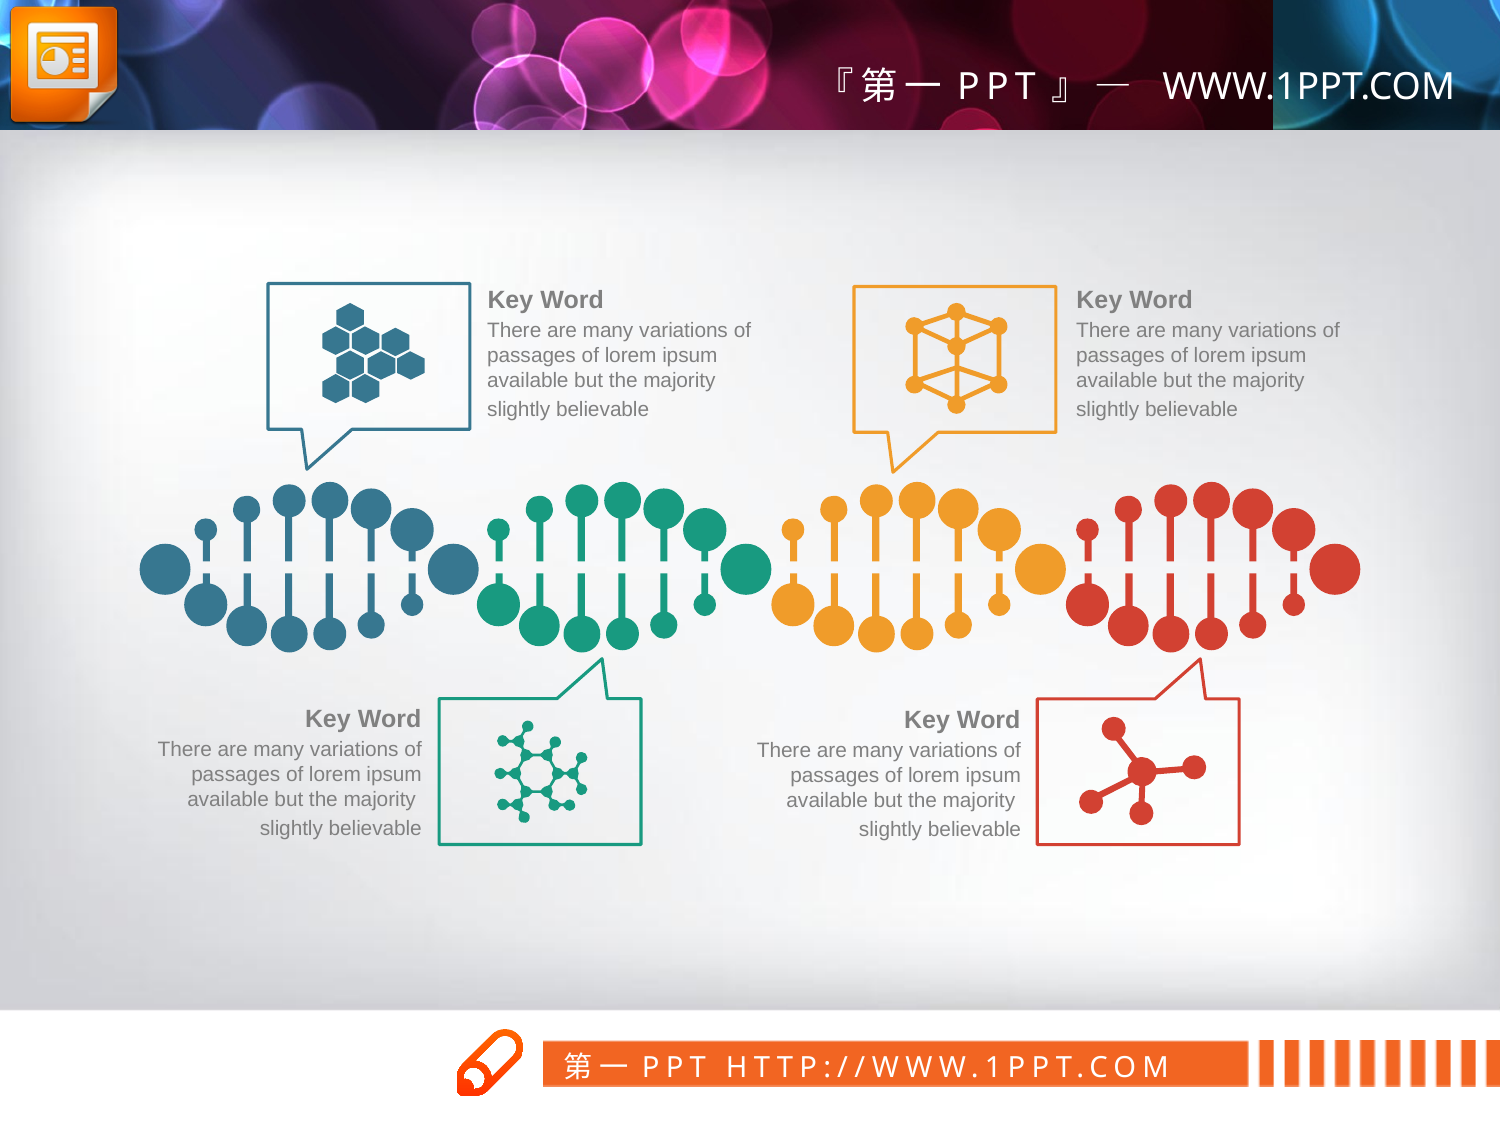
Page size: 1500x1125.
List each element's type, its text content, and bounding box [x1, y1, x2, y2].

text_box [494, 719, 588, 824]
text_box [267, 283, 470, 470]
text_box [771, 543, 1064, 653]
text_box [194, 481, 479, 596]
text_box Key Word [1076, 283, 1194, 314]
text_box There are many variations of passages of lorem ipsum available but the majority slightly believable [487, 316, 760, 421]
picture [0, 0, 1500, 1012]
text_box Key Word [903, 703, 1021, 734]
text_box There are many variations of passages of lorem ipsum available but the majority slightly believable [1076, 316, 1349, 421]
text_box There are many variations of passages of lorem ipsum available but the majority slightly believable [149, 735, 422, 840]
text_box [1065, 543, 1361, 653]
text_box [905, 302, 1008, 414]
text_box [476, 573, 717, 653]
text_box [1075, 481, 1316, 542]
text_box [486, 481, 772, 596]
text_box [1079, 716, 1207, 826]
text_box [781, 481, 1022, 542]
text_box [139, 543, 424, 653]
text_box There are many variations of passages of lorem ipsum available but the majority slightly believable [748, 736, 1021, 841]
text_box Key Word [487, 283, 605, 314]
text_box [1037, 661, 1240, 845]
text_box Key Word [304, 702, 422, 733]
picture [543, 1040, 1500, 1087]
text_box [439, 661, 641, 845]
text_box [322, 302, 425, 404]
text_box [854, 286, 1056, 473]
